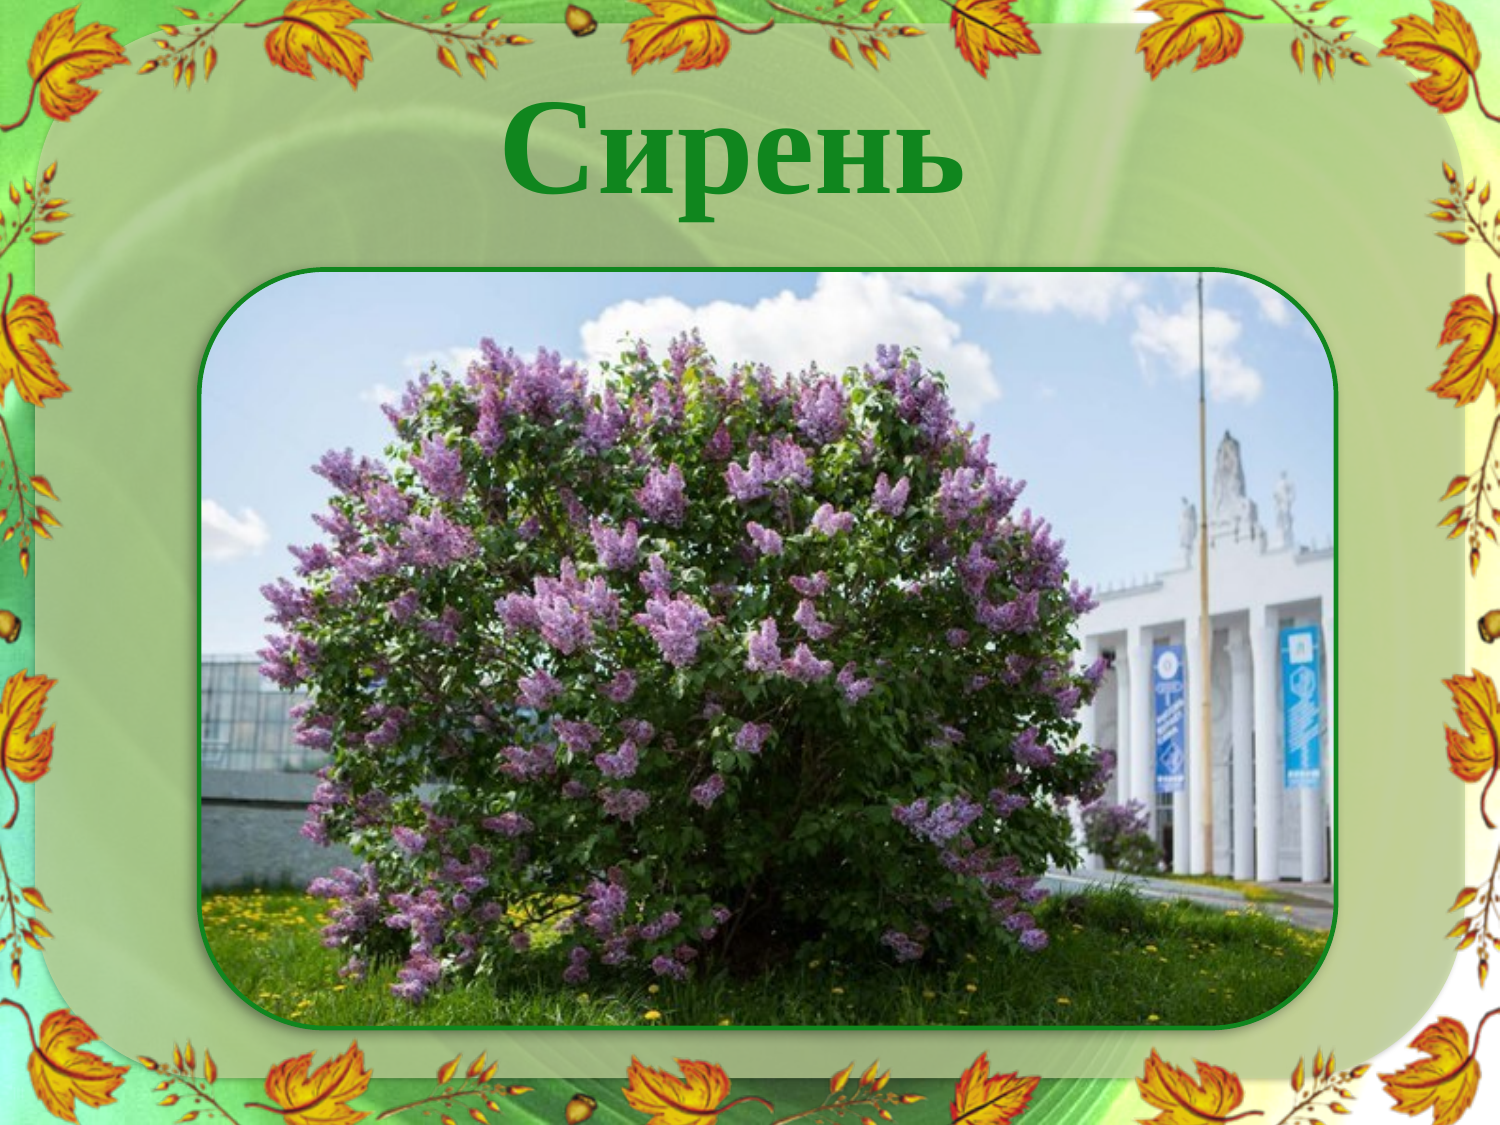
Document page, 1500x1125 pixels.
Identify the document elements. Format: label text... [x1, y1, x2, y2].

title Сирень [74, 44, 1426, 233]
picture [0, 0, 1500, 1125]
